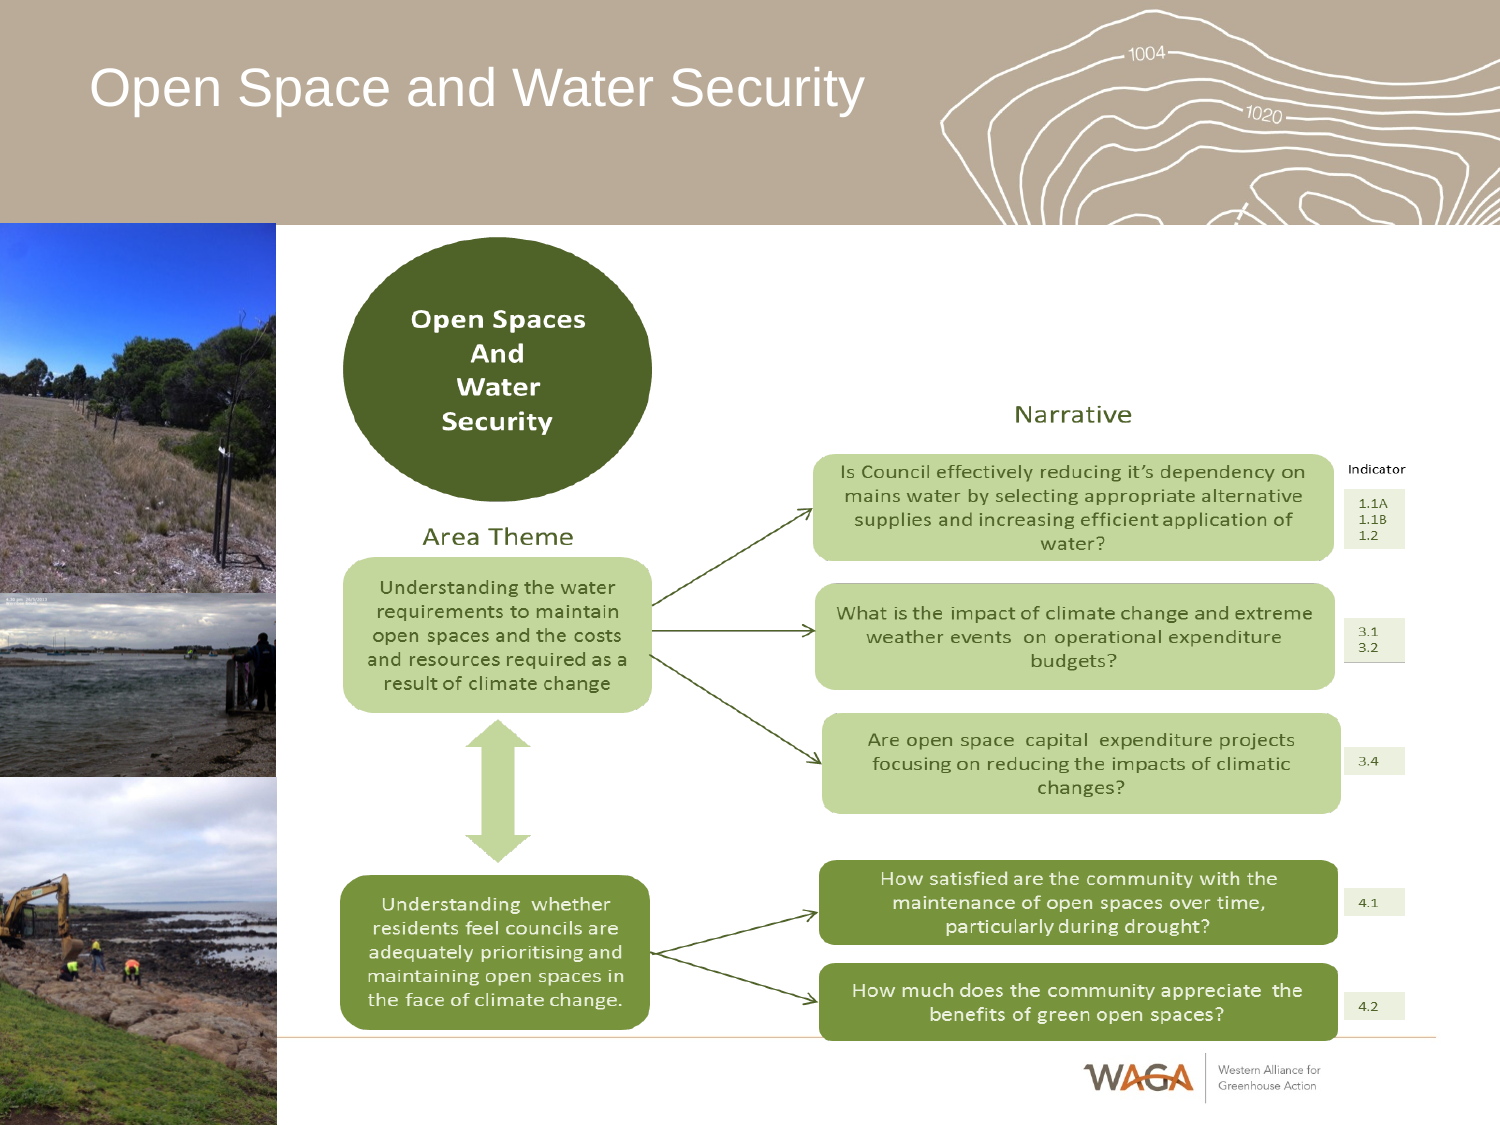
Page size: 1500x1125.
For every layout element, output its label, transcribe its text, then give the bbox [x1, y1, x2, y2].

picture [0, 0, 1500, 1125]
title Open Space and Water Security [75, 45, 942, 207]
